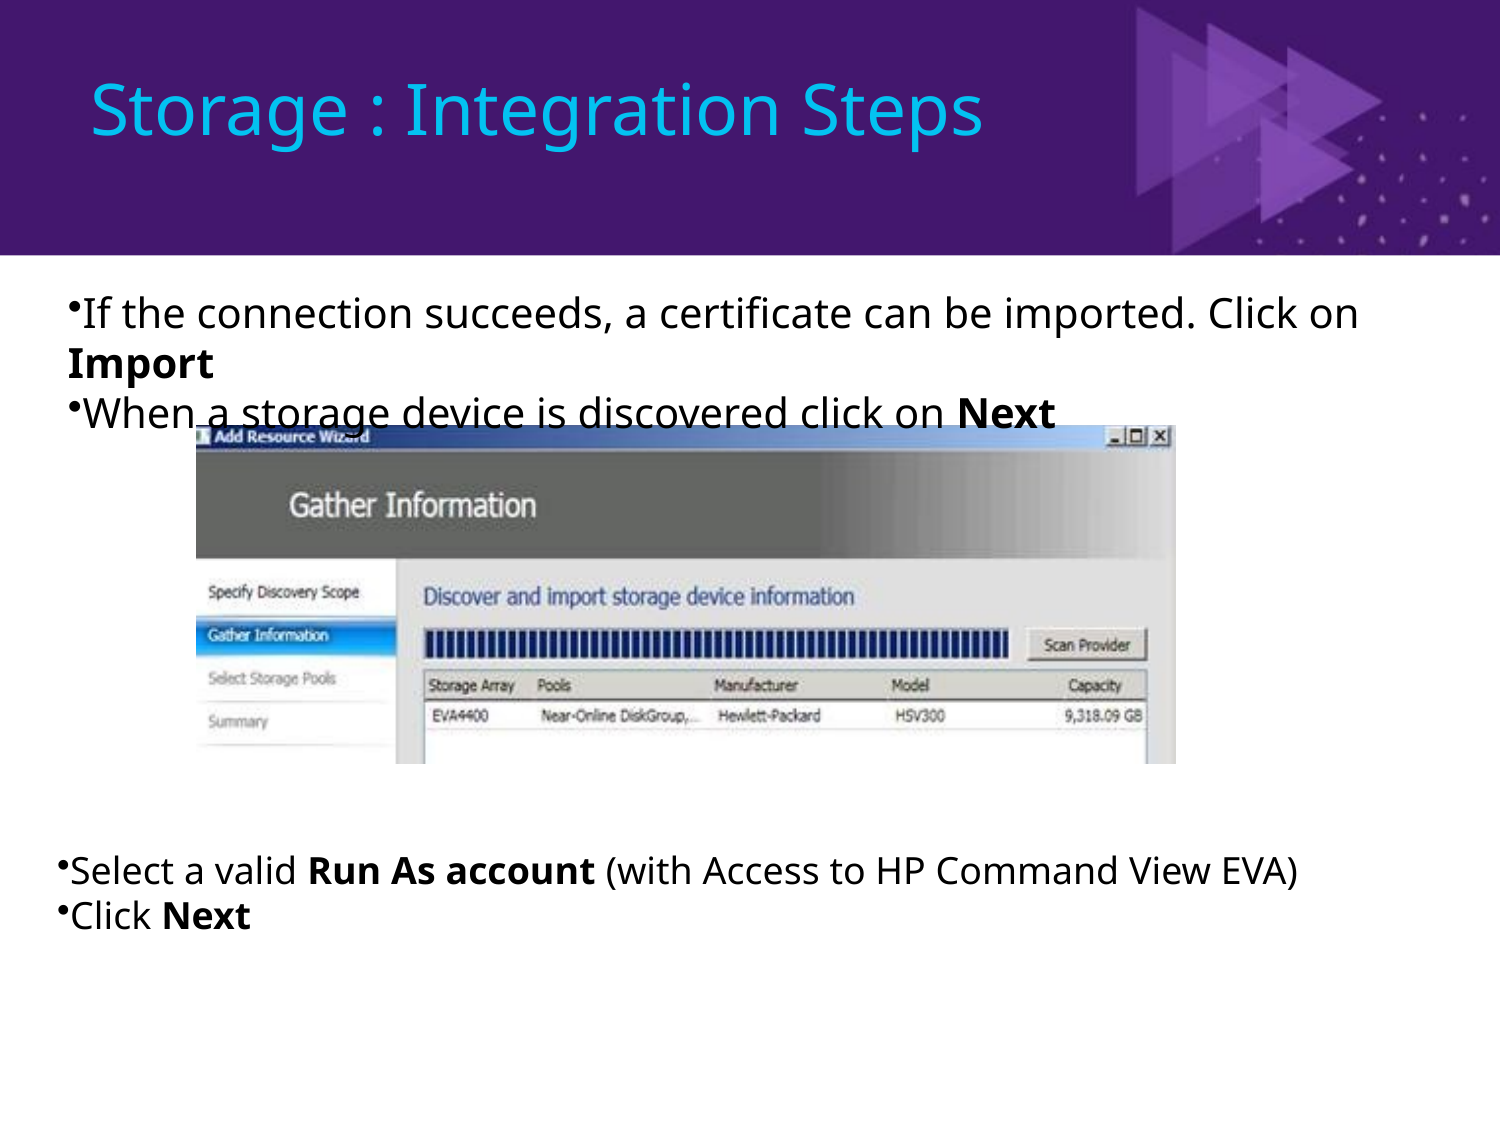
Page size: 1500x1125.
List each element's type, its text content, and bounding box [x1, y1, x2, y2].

text_box If the connection succeeds, a certificate can be imported. Click on Import When a storage device is discovered click on Next [53, 278, 1459, 444]
title Storage : Integration Steps [75, 56, 1425, 244]
picture [196, 425, 1176, 764]
text_box Select a valid Run As account (with Access to HP Command View EVA) Click Next [57, 846, 1309, 977]
picture [0, 0, 1500, 255]
